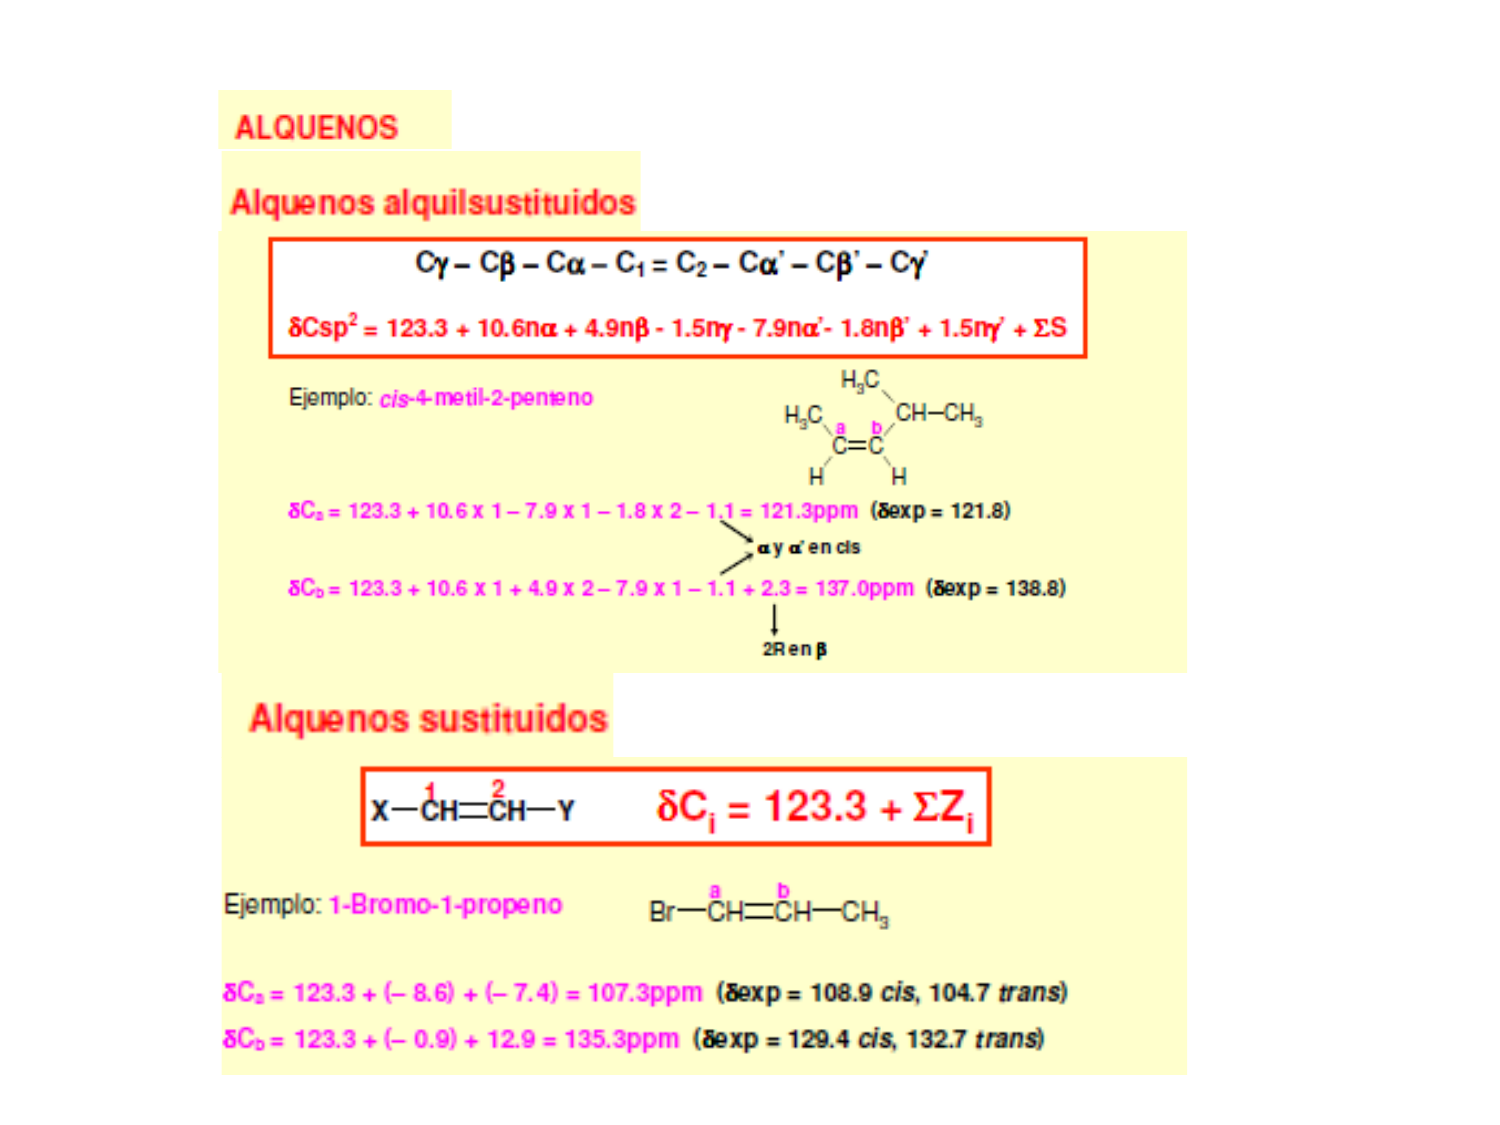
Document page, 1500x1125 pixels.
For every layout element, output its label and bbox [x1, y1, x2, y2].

picture [218, 151, 1188, 1075]
picture [218, 89, 452, 150]
